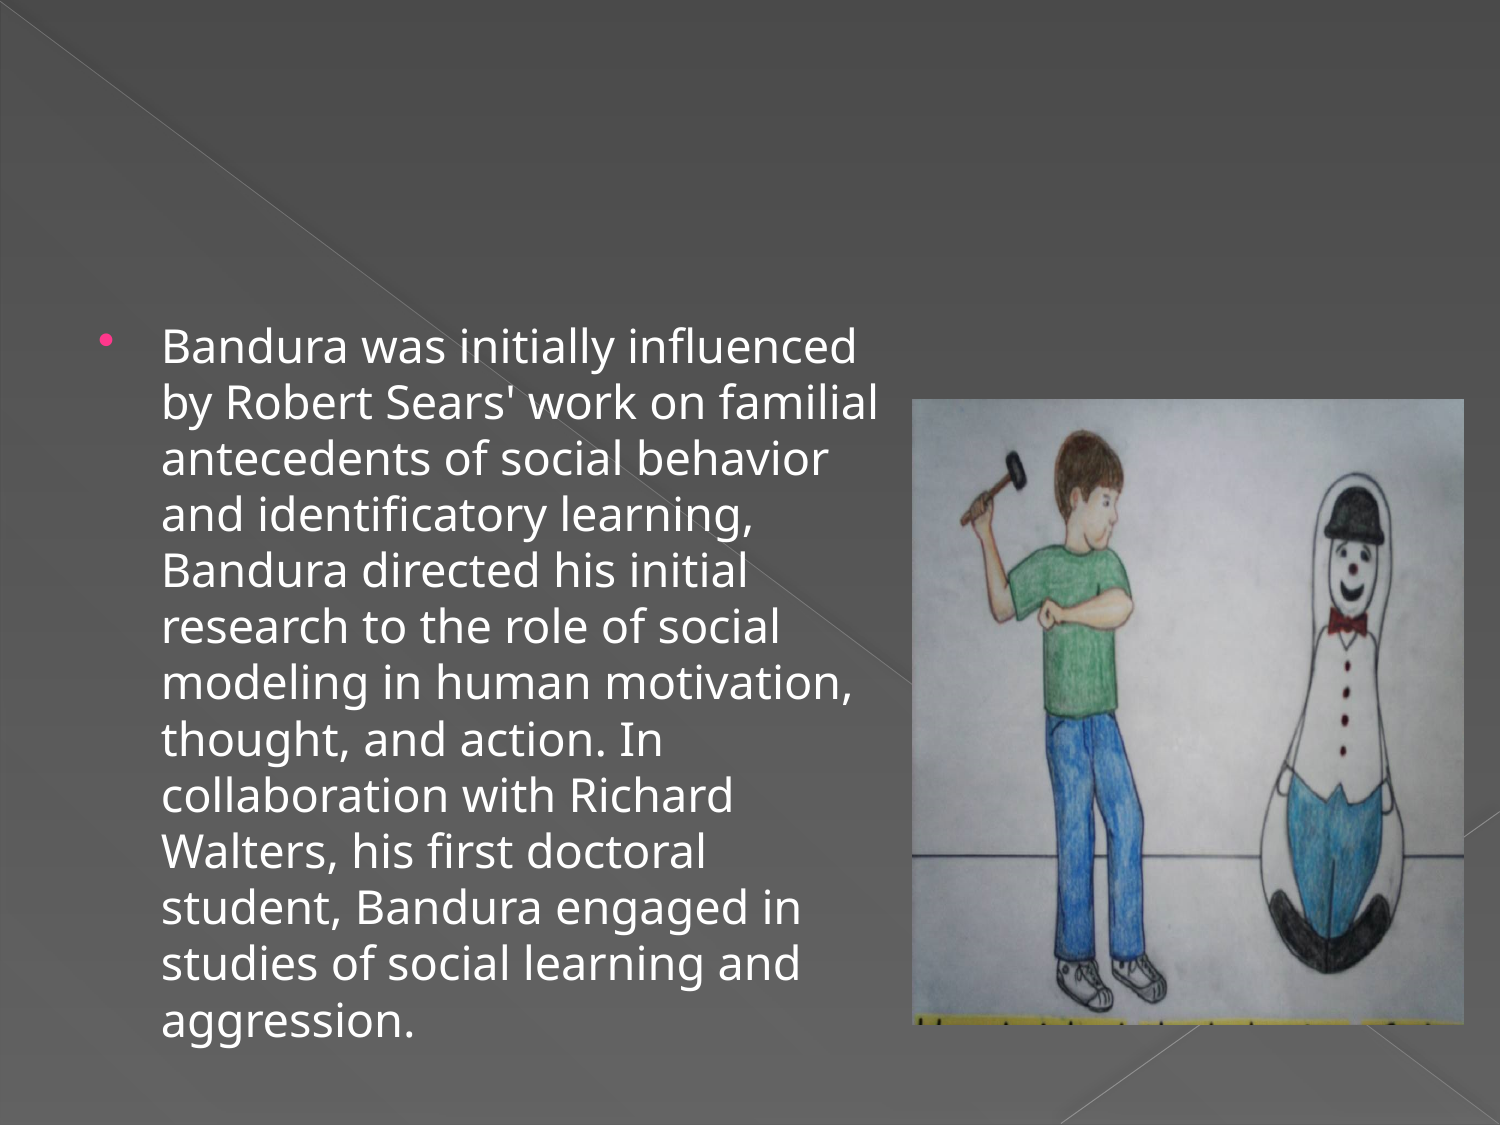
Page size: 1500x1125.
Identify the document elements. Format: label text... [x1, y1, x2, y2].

list Bandura was initially influenced by Robert Sears' work on familial antecedents of social behavior and identificatory learning, Bandura directed his initial research to the role of social modeling in human motivation, thought, and action. In collaboration with Richard Walters, his first doctoral student, Bandura engaged in studies of social learning and aggression. [75, 308, 900, 1059]
picture [912, 399, 1465, 1026]
